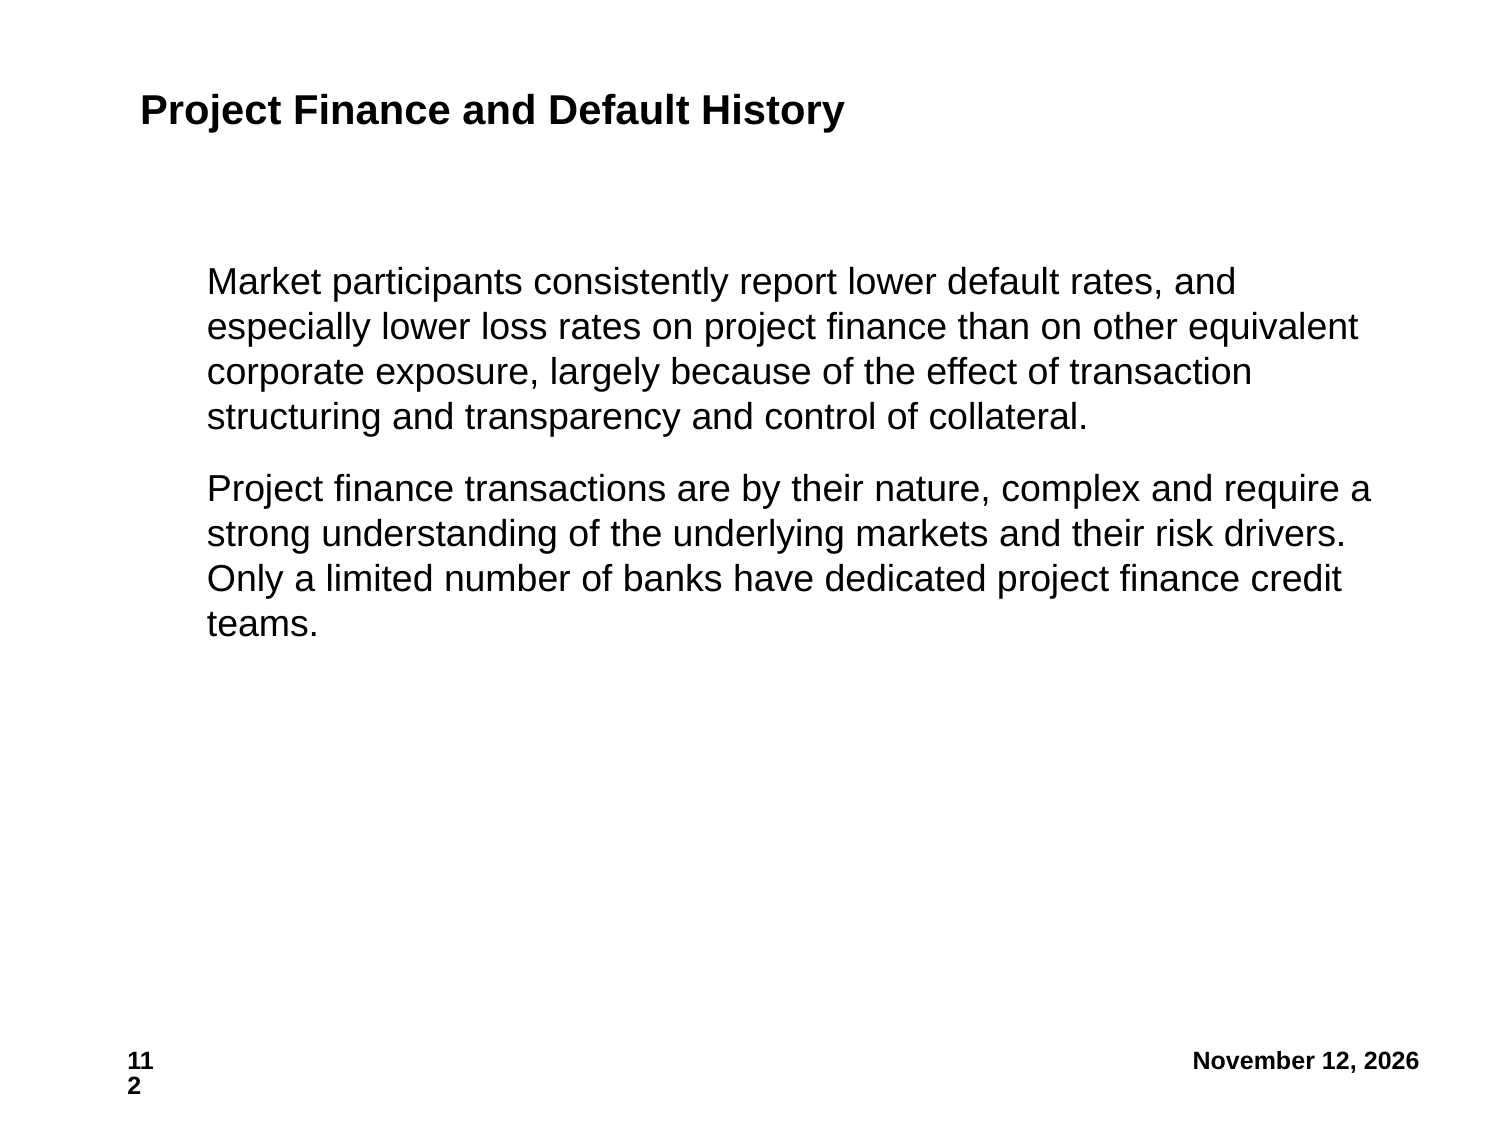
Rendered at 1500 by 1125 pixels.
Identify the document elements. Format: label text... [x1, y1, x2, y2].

list Market participants consistently report lower default rates, and especially lower loss rates on project finance than on other equivalent corporate exposure, largely because of the effect of transaction structuring and transparency and control of collateral. Project finance transactions are by their nature, complex and require a strong understanding of the underlying markets and their risk drivers. Only a limited number of banks have dedicated project finance credit teams. [124, 249, 1413, 1001]
title Project Finance and Default History [124, 74, 1376, 226]
